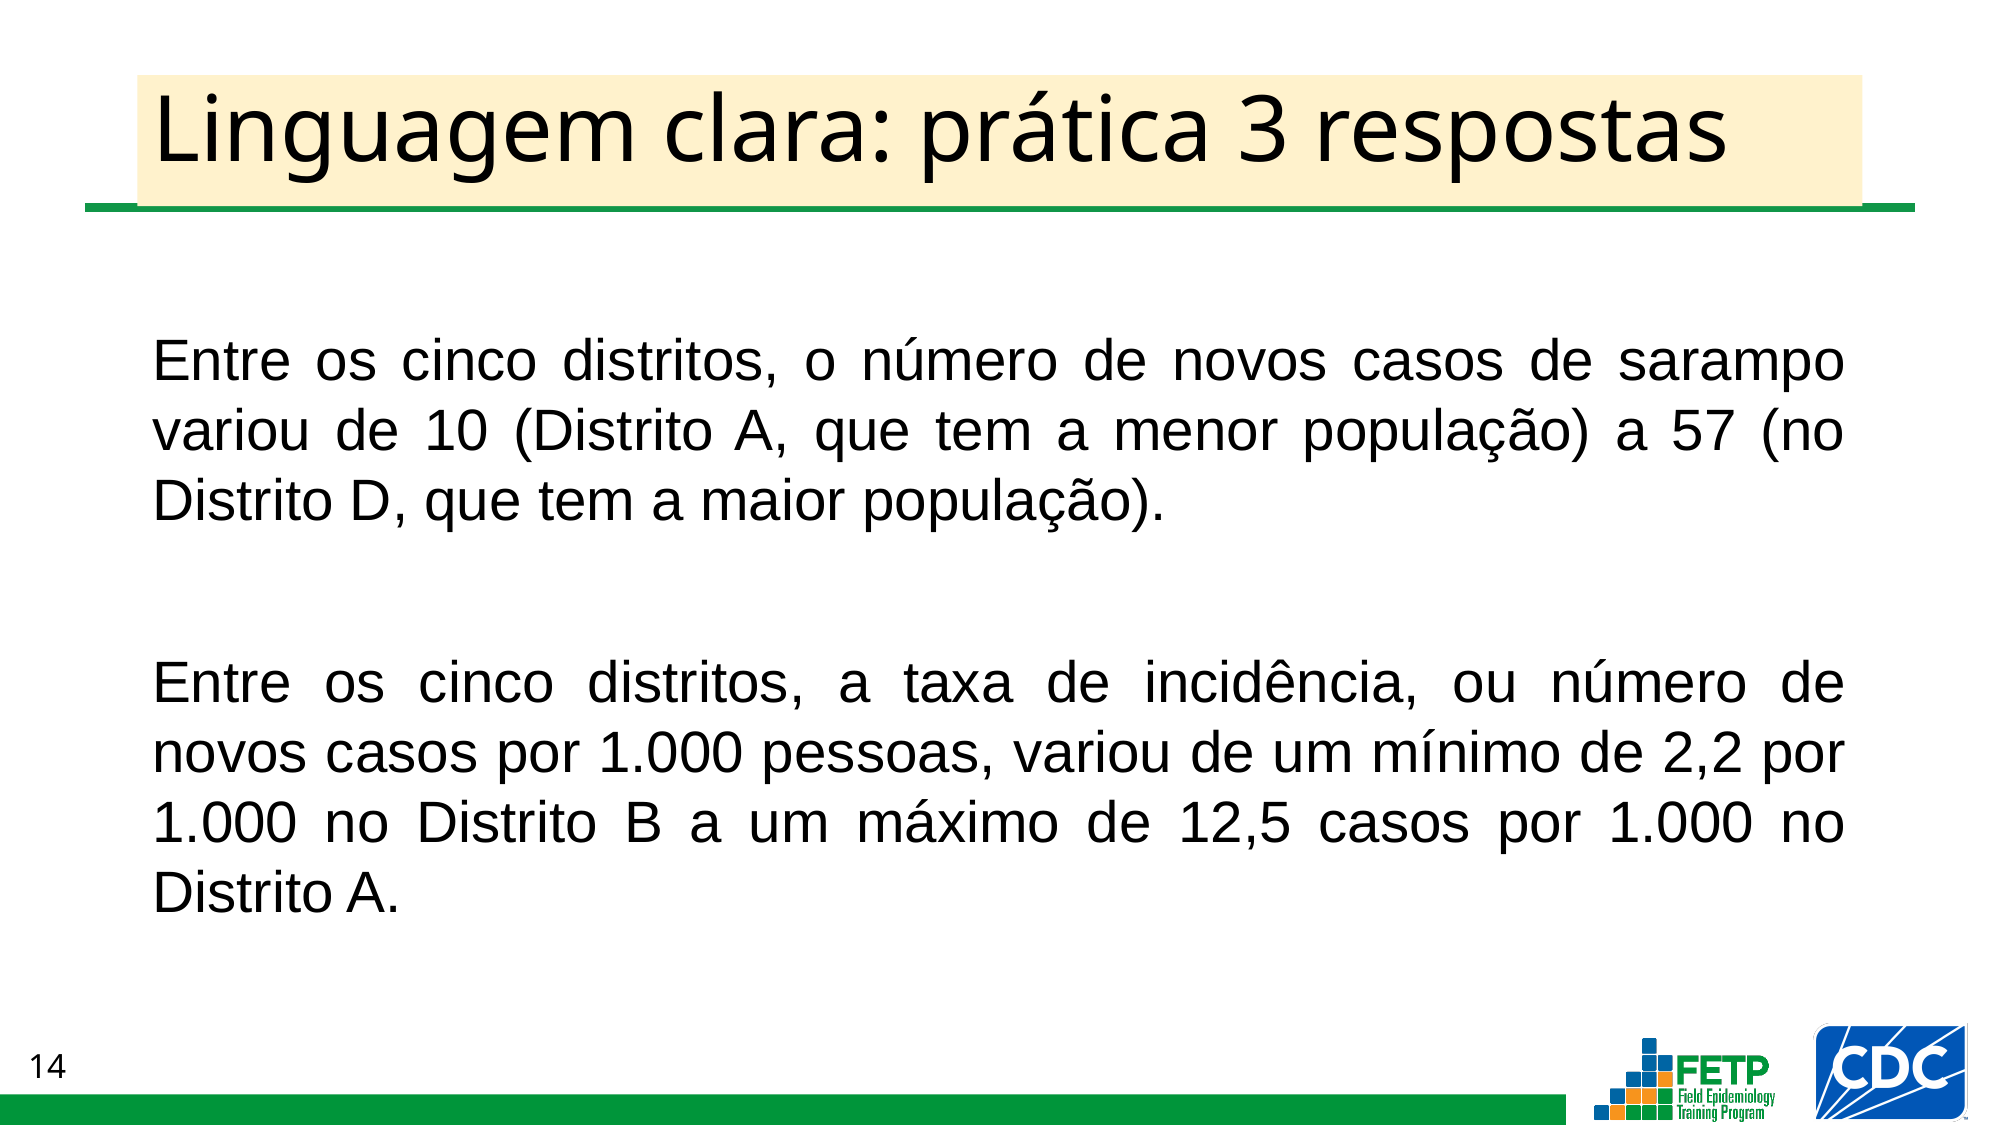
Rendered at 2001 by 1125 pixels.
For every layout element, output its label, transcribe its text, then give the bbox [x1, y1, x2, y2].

picture [1813, 1023, 1968, 1122]
picture [1594, 1038, 1775, 1122]
list Entre os cinco distritos, o número de novos casos de sarampo variou de 10 (Distrito A, que tem a menor população) a 57 (no Distrito D, que tem a maior população). Entre os cinco distritos, a taxa de incidência, ou número de novos casos por 1.000 pessoas, variou de um mínimo de 2,2 por 1.000 no Distrito B a um máximo de 12,5 casos por 1.000 no Distrito A. [137, 242, 1863, 1004]
title Linguagem clara: prática 3 respostas [137, 75, 1863, 207]
